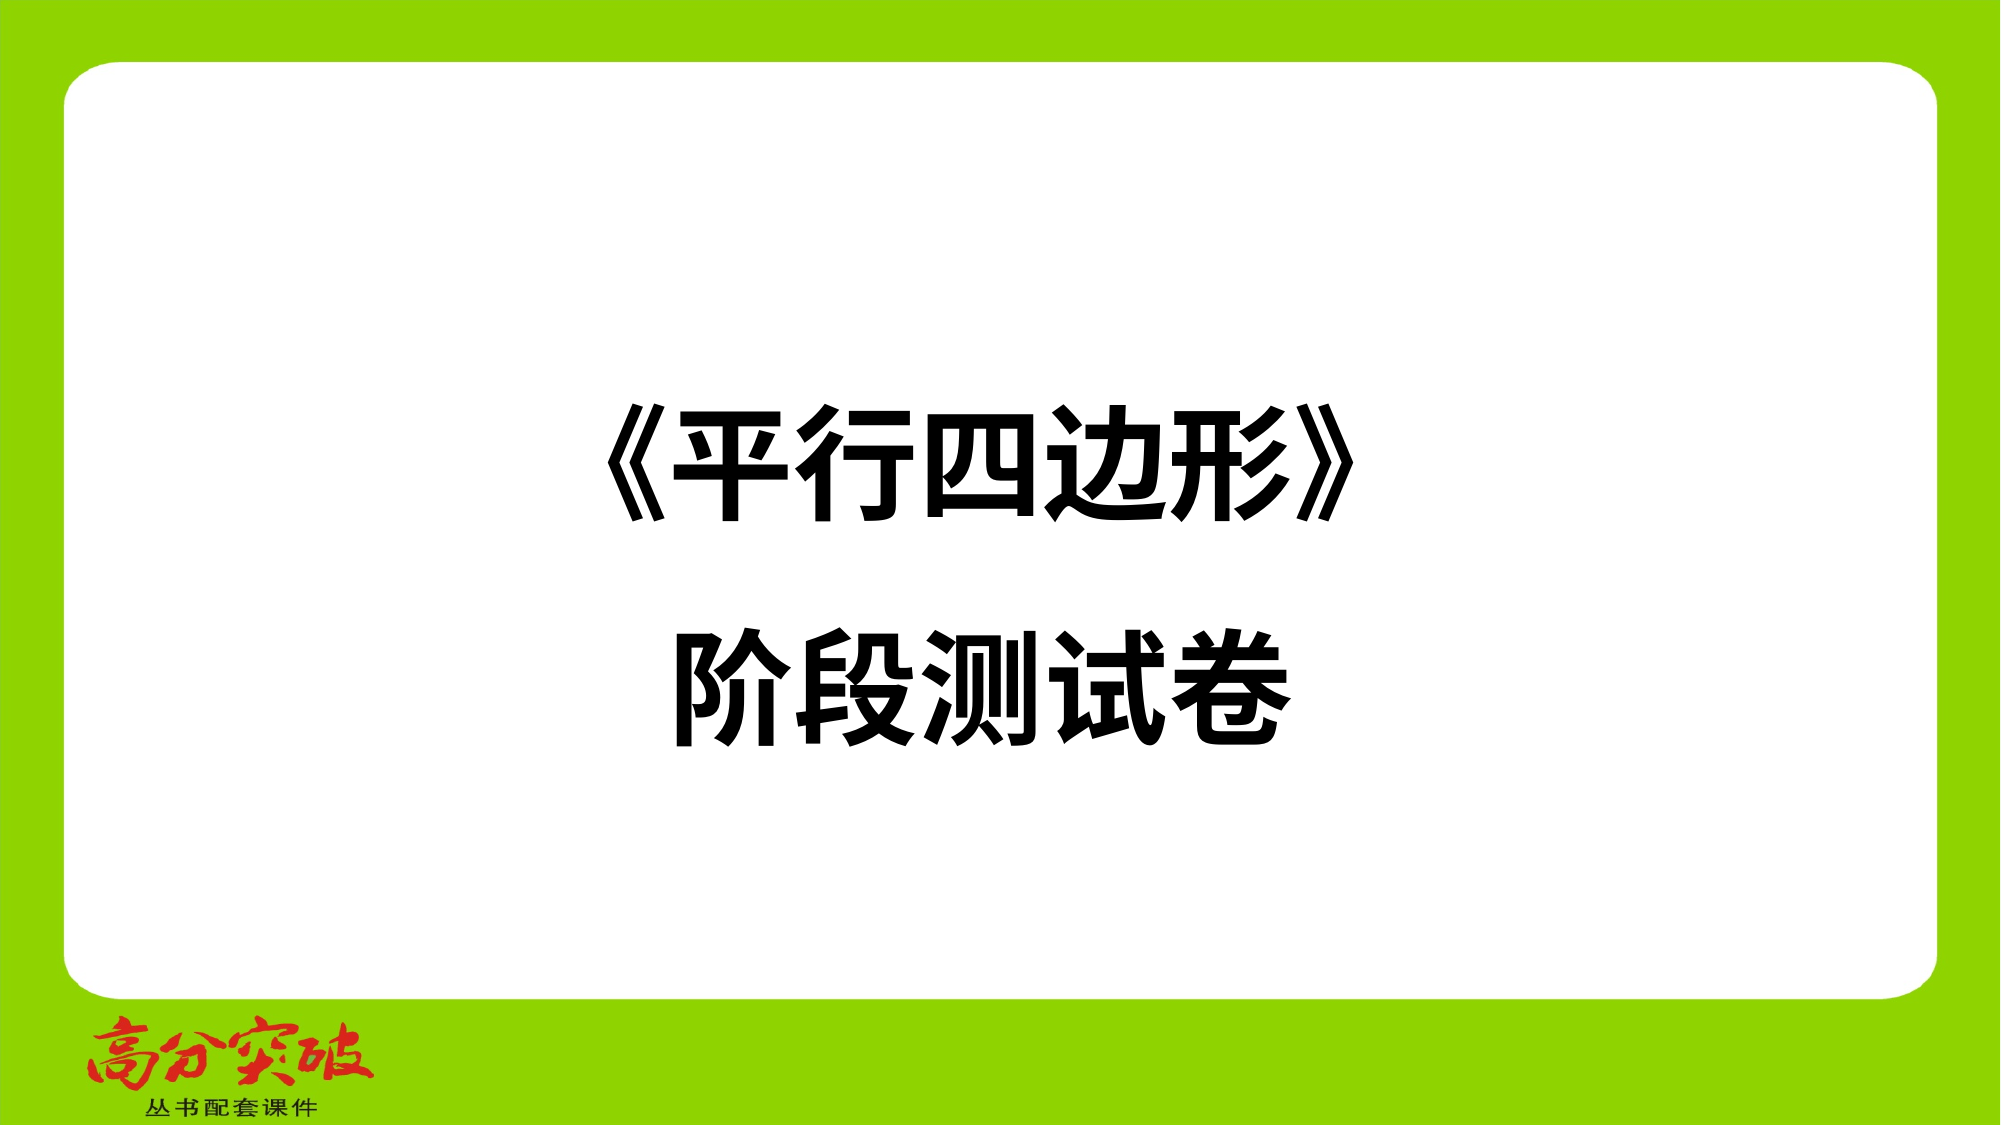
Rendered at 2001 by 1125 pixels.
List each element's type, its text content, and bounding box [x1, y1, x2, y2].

text_box 《平行四边形》阶段测试卷 [480, 302, 1482, 768]
picture [0, 0, 2001, 1125]
